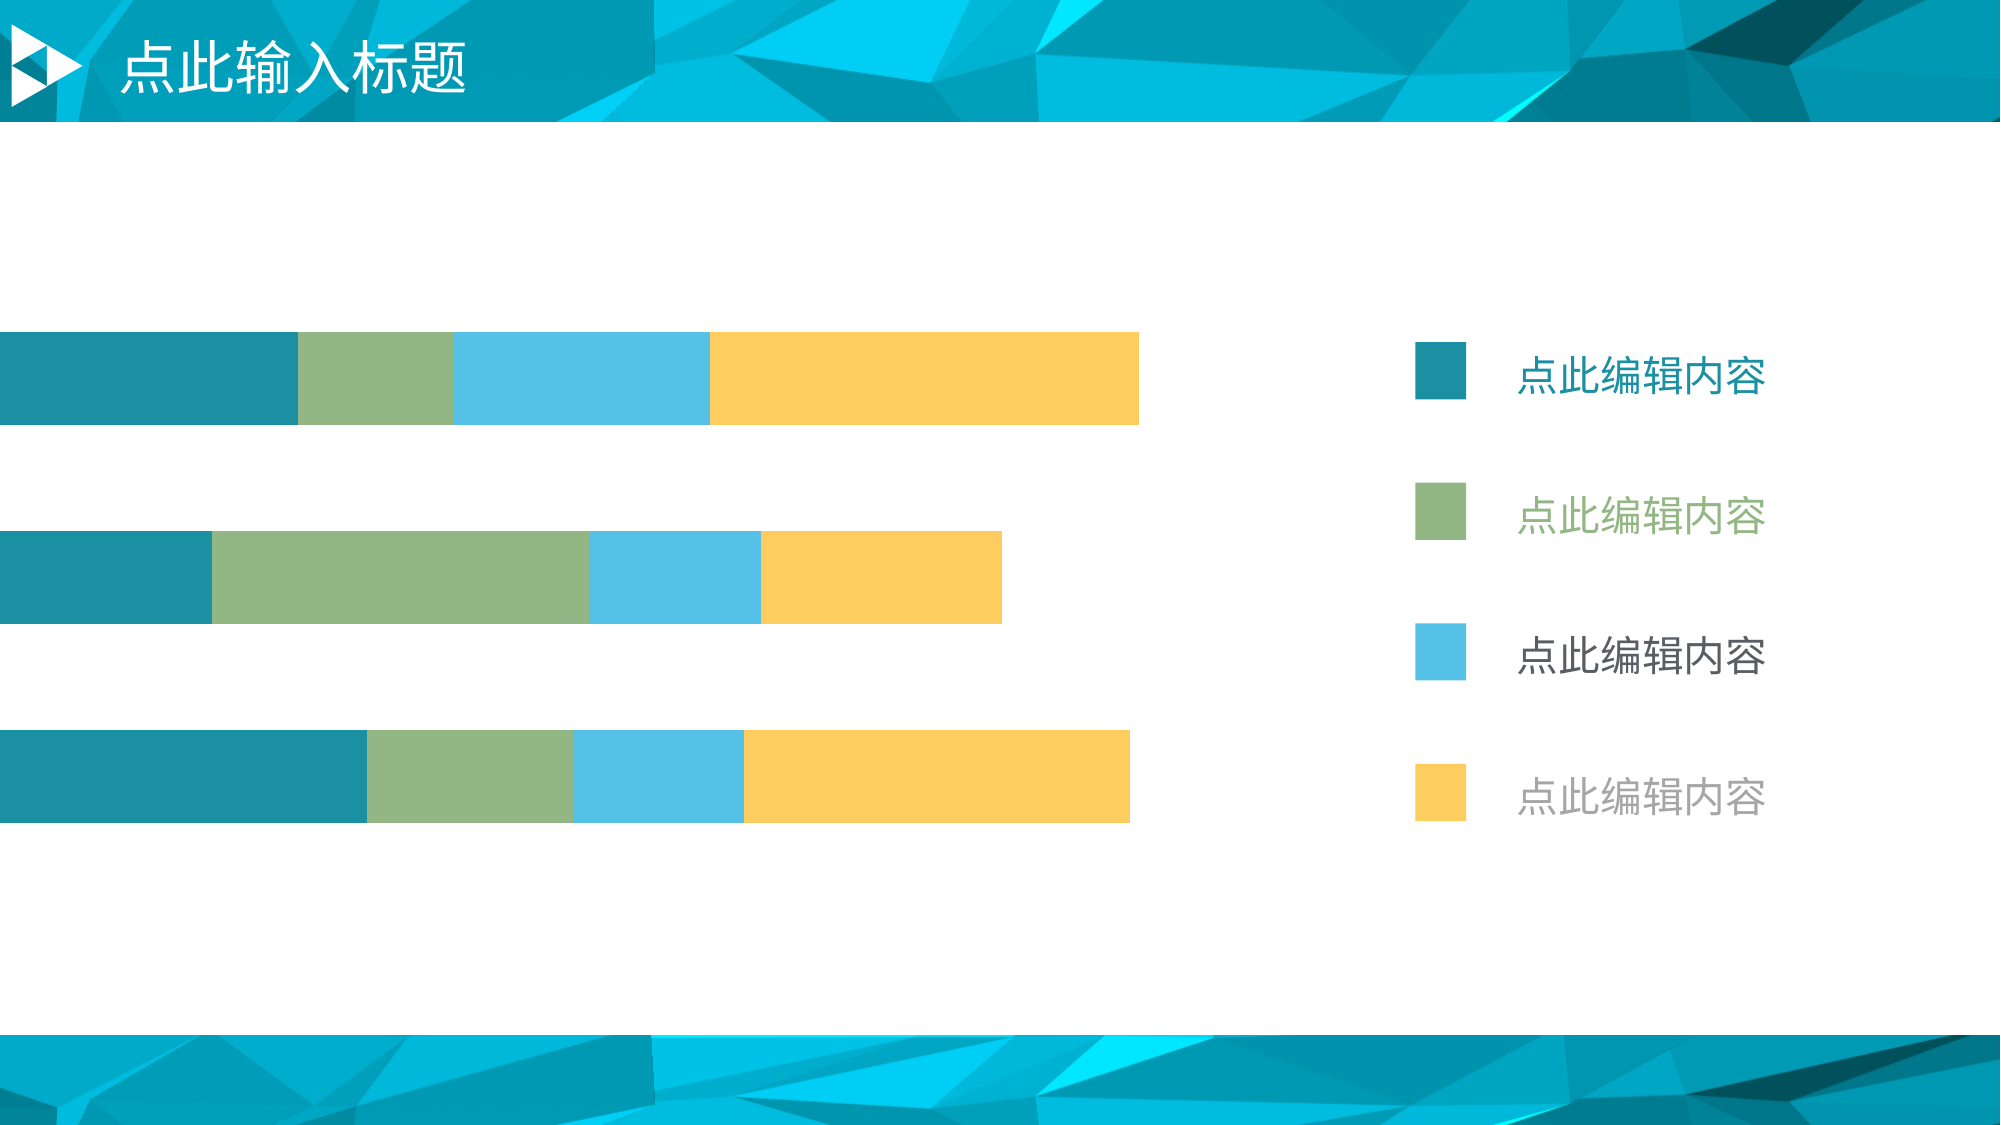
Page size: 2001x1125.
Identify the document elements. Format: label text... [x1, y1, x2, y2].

text_box 点此编辑内容 [1502, 762, 2000, 828]
text_box [1414, 482, 1467, 541]
text_box 点此编辑内容 [1502, 482, 2000, 548]
text_box 点此编辑内容 [1502, 622, 2000, 688]
picture [1222, 0, 2000, 122]
text_box [1414, 341, 1467, 400]
text_box 点此编辑内容 [1502, 342, 2000, 407]
text_box [1414, 763, 1467, 822]
text_box [1414, 622, 1467, 681]
picture [0, 1035, 2000, 1125]
chart [0, 0, 1222, 904]
